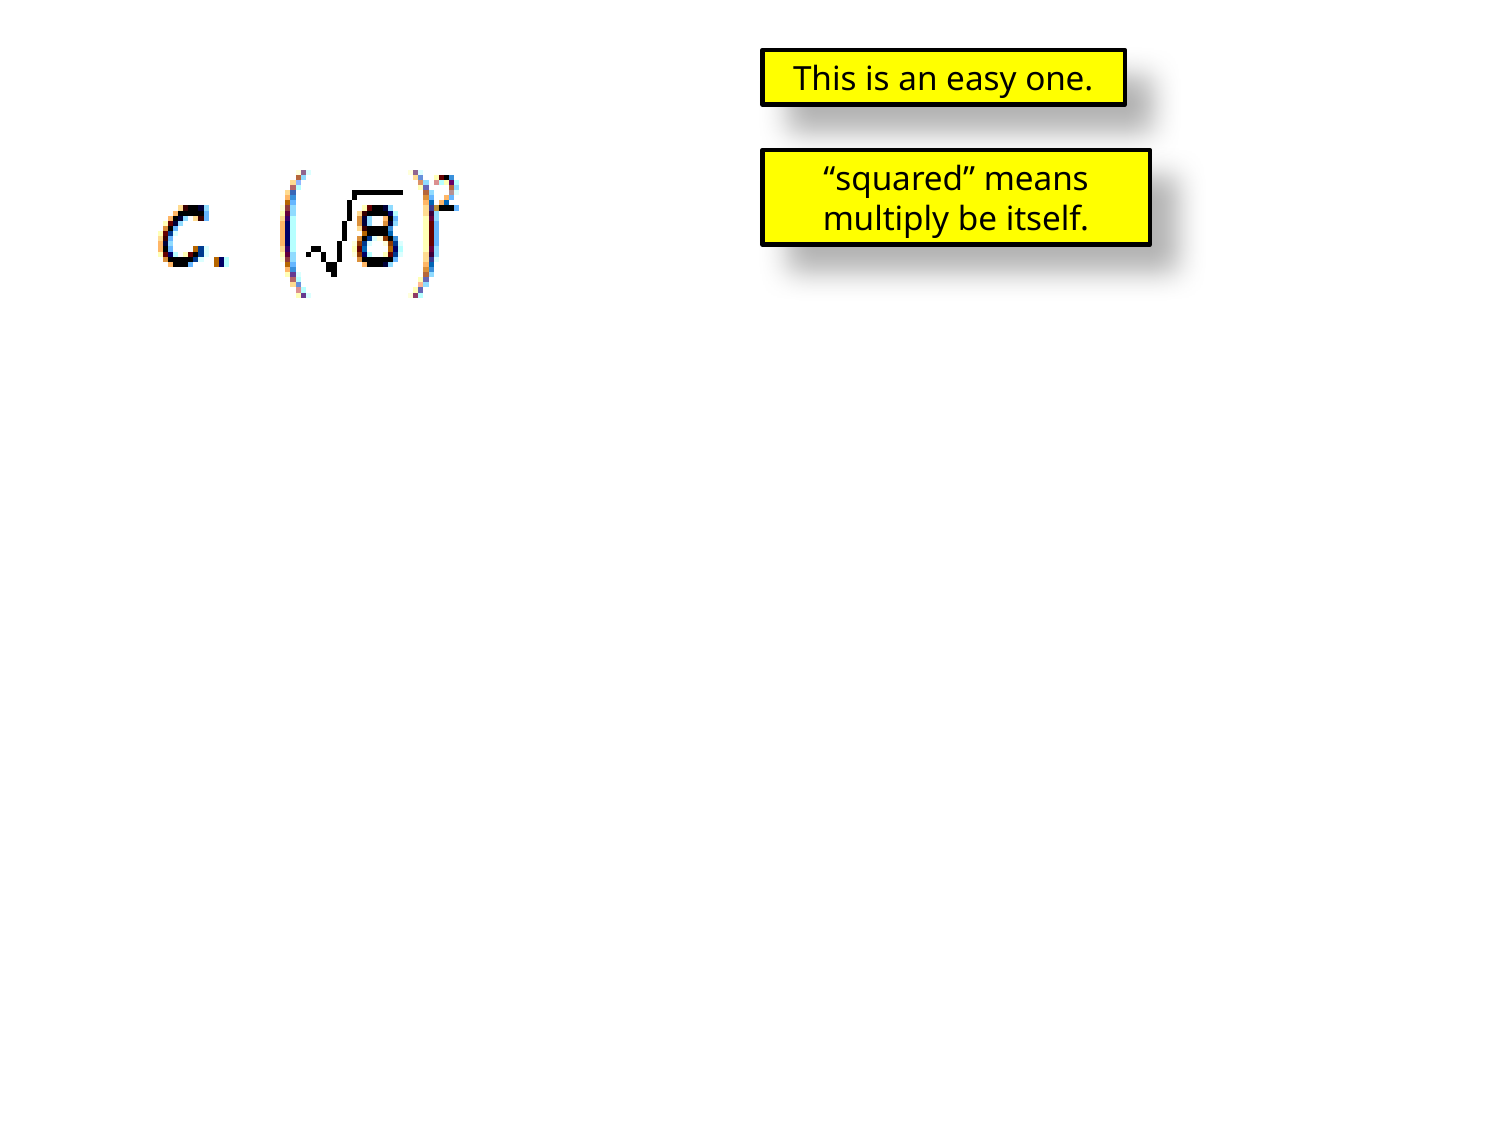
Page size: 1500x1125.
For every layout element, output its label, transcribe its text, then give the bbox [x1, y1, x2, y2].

text_box This is an easy one. [762, 49, 1125, 105]
picture [112, 124, 562, 376]
text_box “squared” means multiply be itself. [762, 149, 1150, 245]
